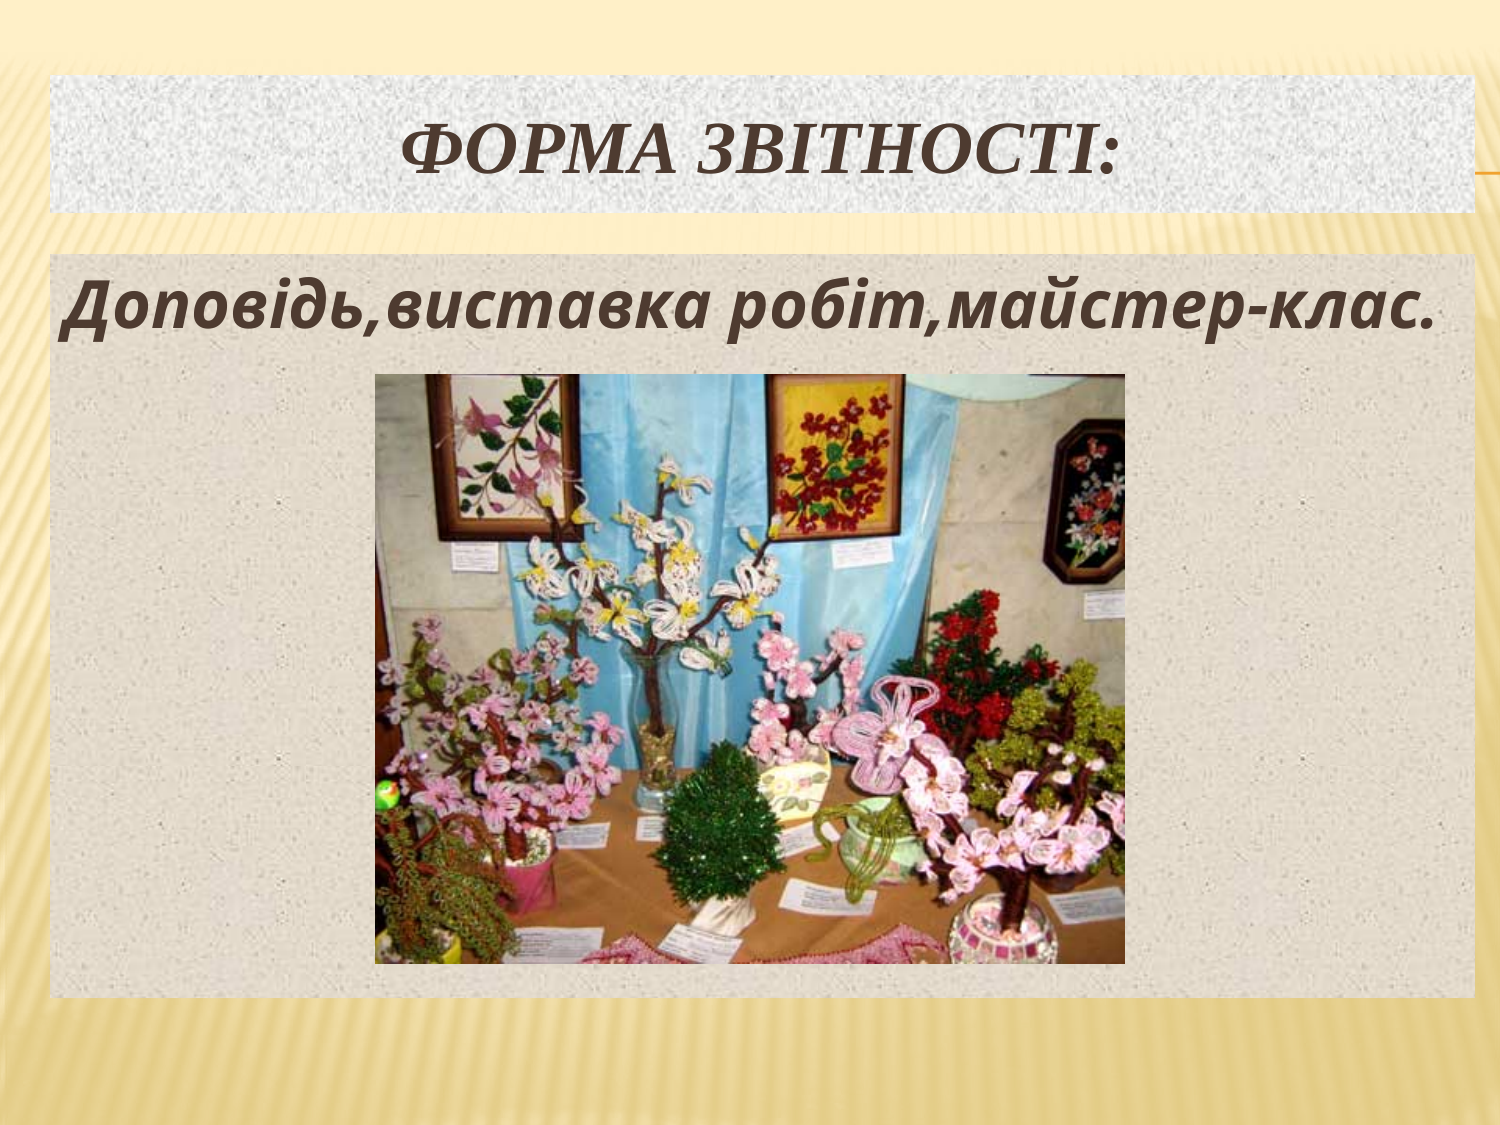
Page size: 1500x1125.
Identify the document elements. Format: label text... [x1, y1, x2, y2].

picture [374, 374, 1126, 965]
list Доповідь,виставка робіт,майстер-клас. [50, 254, 1475, 998]
title Форма звітності: [50, 75, 1475, 213]
